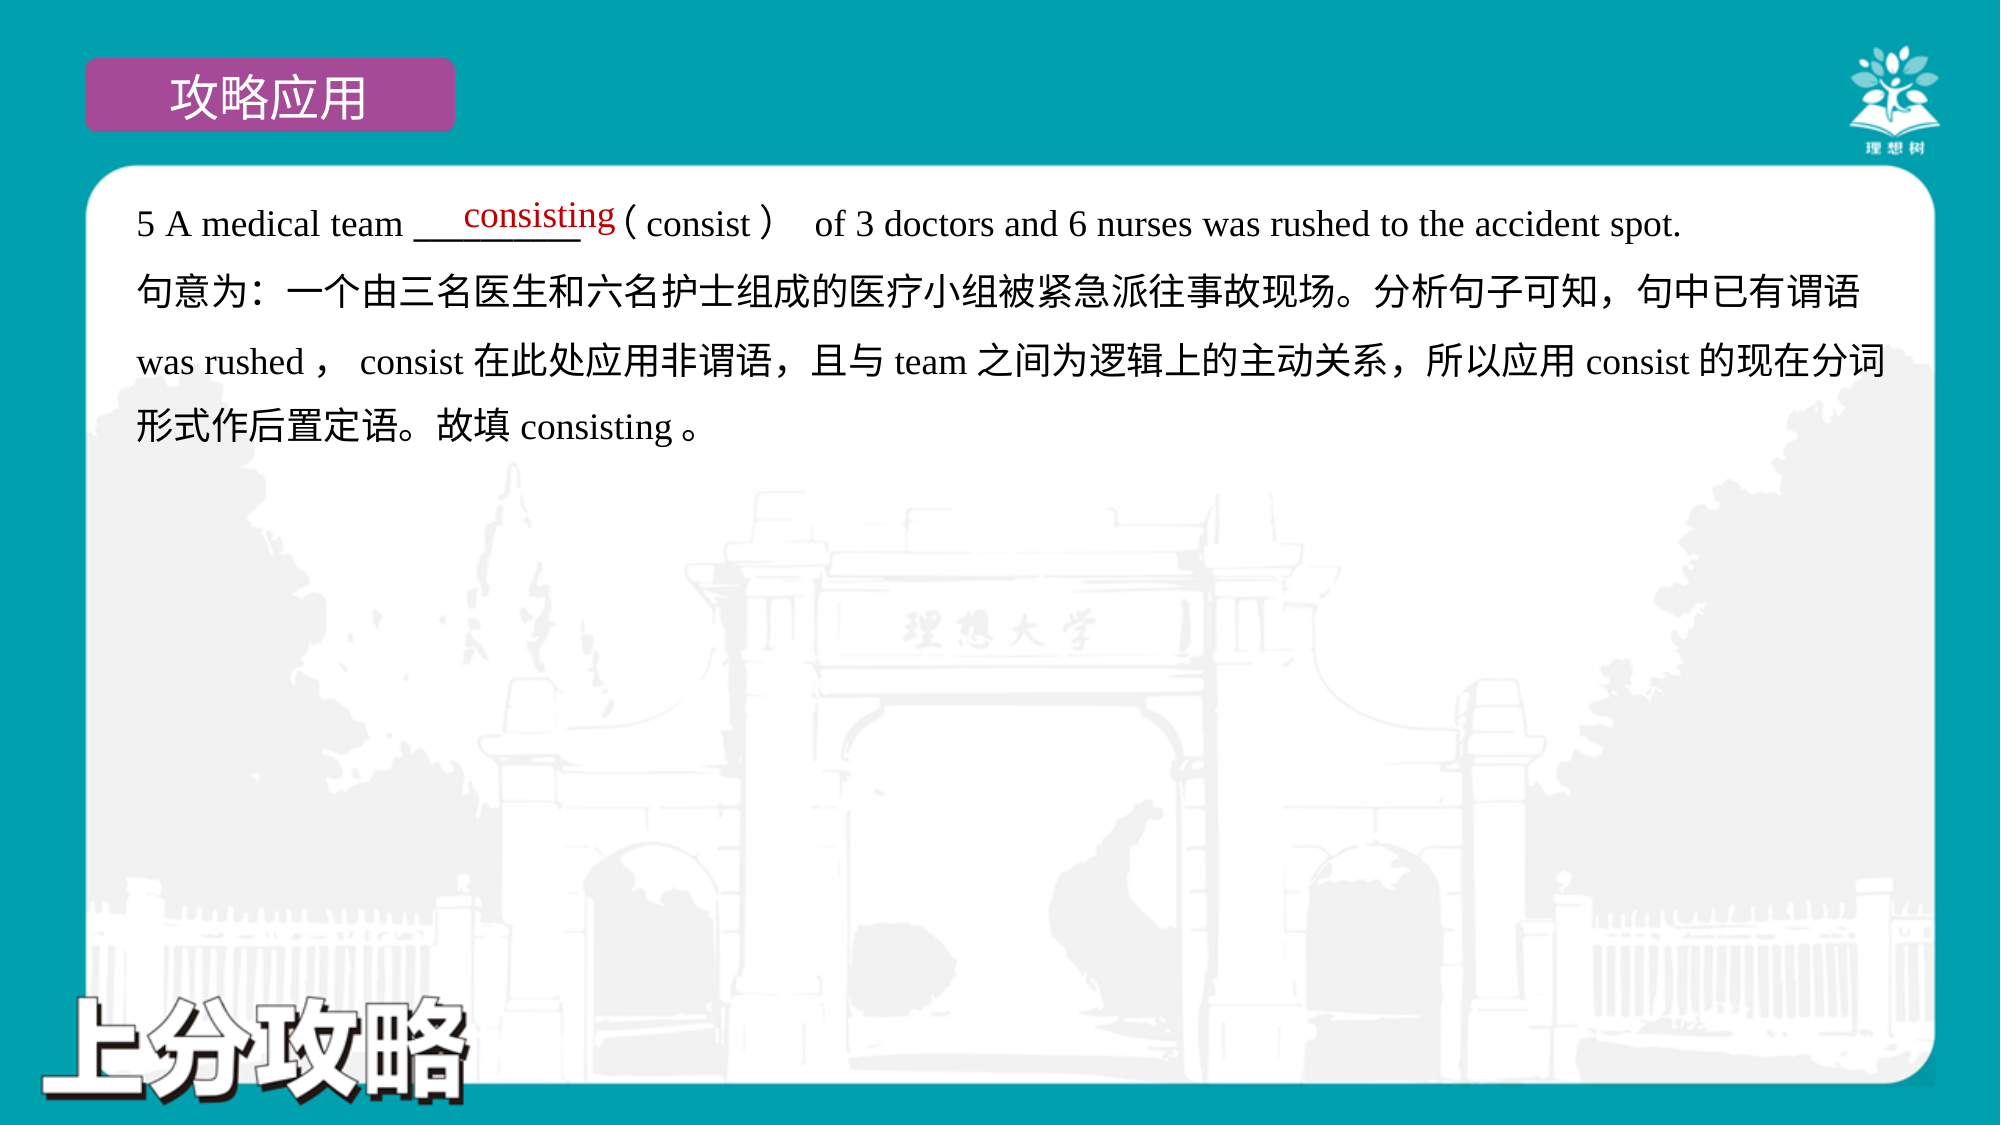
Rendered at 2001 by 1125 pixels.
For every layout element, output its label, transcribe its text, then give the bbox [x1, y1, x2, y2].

text_box 句意为：一个由三名医生和六名护士组成的医疗小组被紧急派往事故现场。分析句子可知，句中已有谓语 was rushed，consist在此处应用非谓语，且与team之间为逻辑上的主动关系，所以应用consist的现在分词 形式作后置定语。故填consisting。 [136, 244, 1865, 440]
picture [0, 0, 2000, 1125]
text_box consisting [449, 168, 630, 228]
text_box 5 A medical team __________ （consist） of 3 doctors and 6 nurses was rushed to the accident spot. [136, 176, 1865, 237]
